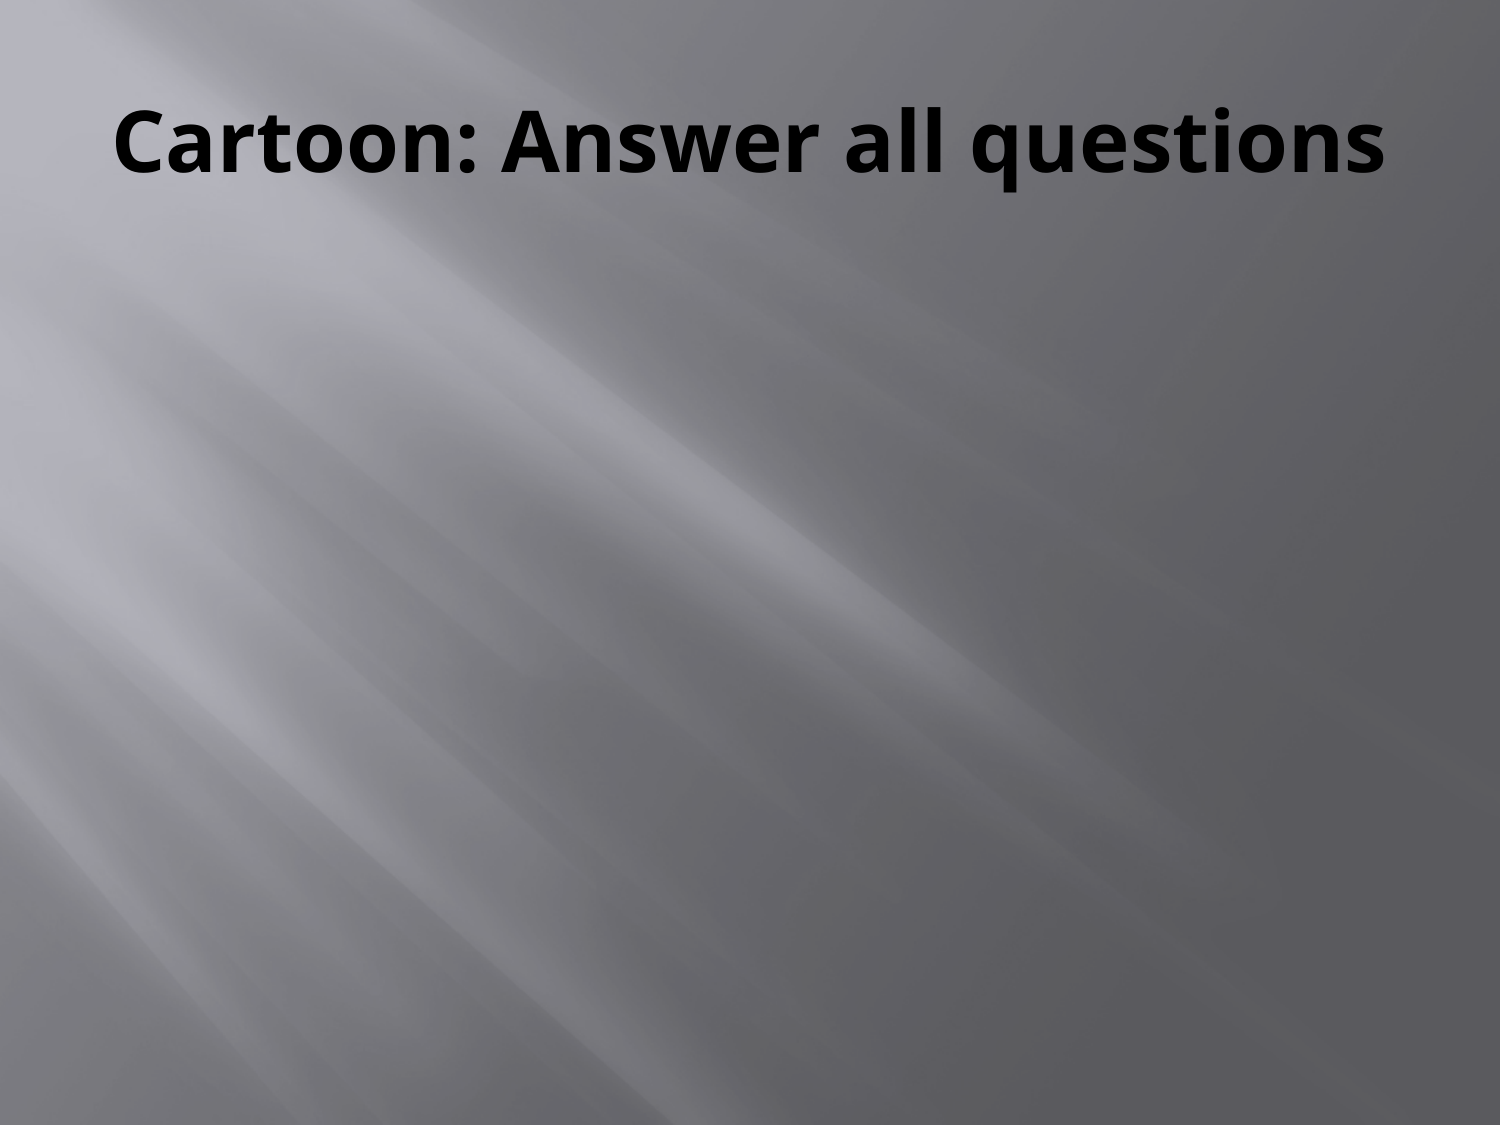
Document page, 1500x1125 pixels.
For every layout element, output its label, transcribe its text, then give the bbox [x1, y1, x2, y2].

title Cartoon: Answer all questions [75, 45, 1425, 233]
